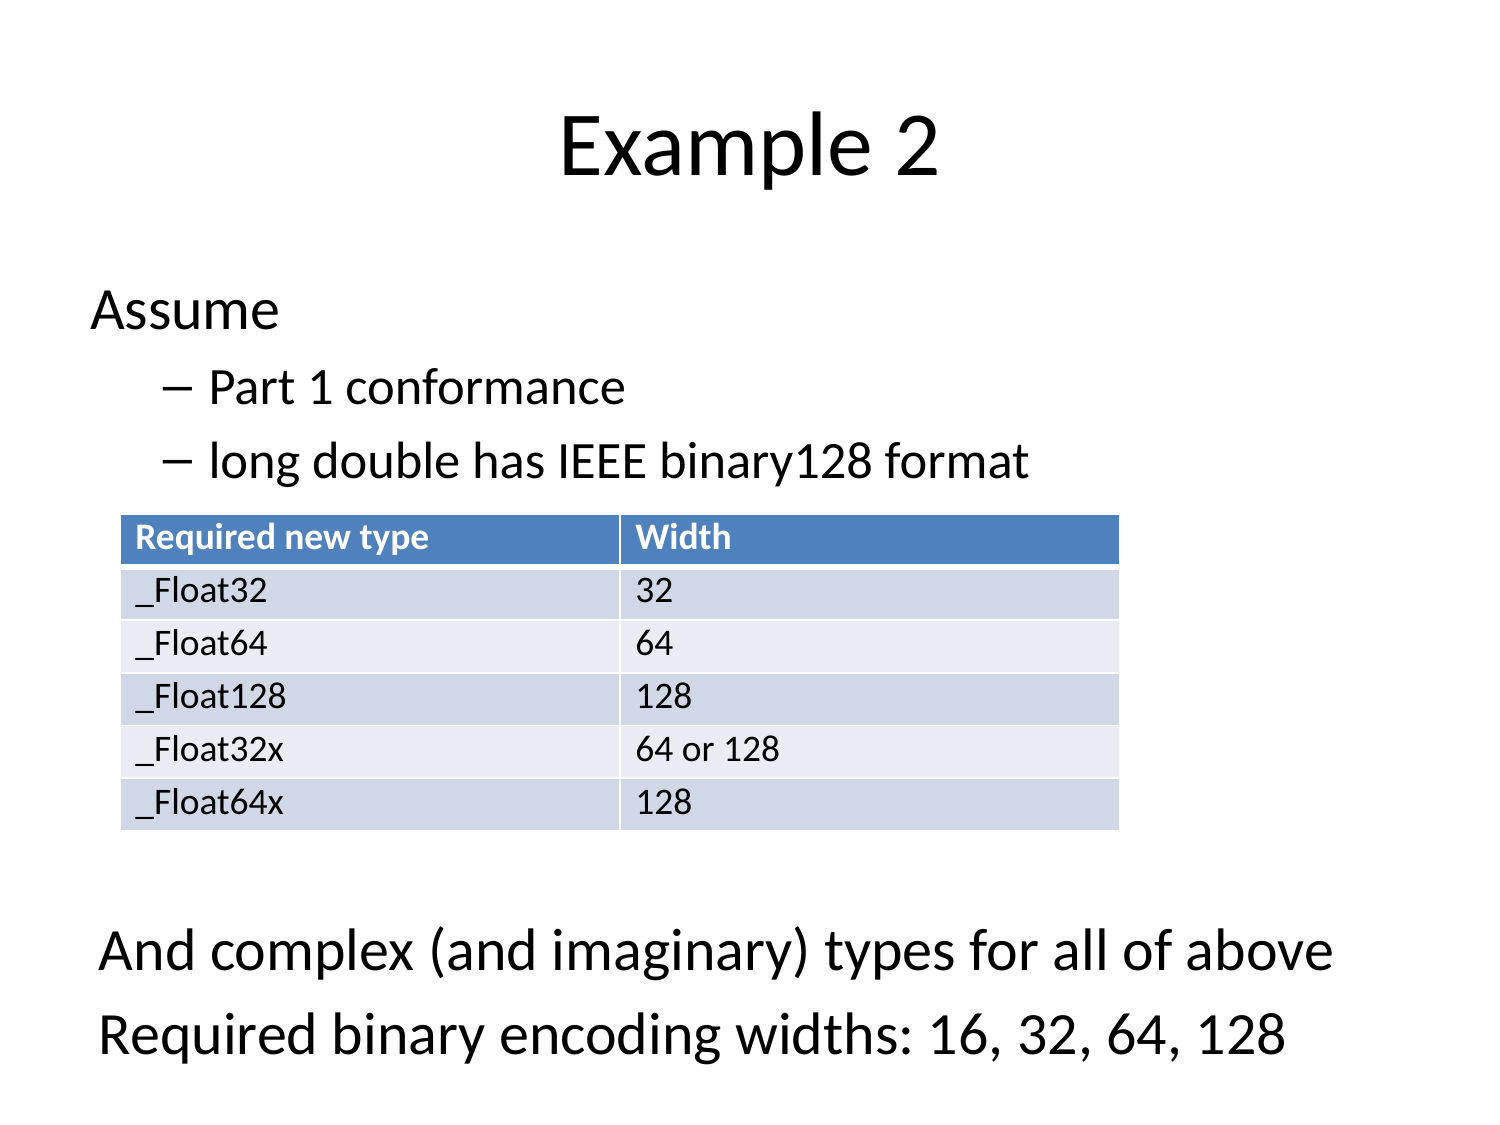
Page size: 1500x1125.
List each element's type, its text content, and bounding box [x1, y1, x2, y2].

table_header Width [621, 515, 1119, 564]
table_cell _Float128 [121, 674, 619, 725]
table_header Required new type [121, 515, 619, 564]
table_cell 32 [621, 570, 1119, 619]
table_cell _Float64x [121, 779, 619, 830]
table_cell 64 or 128 [621, 726, 1119, 777]
table_cell _Float32 [121, 570, 619, 619]
list Assume Part 1 conformance long double has IEEE binary128 format And complex (and imaginary) types for all of above Required binary encoding widths: 16, 32, 64, 128 [75, 262, 1425, 1092]
table_cell 128 [621, 674, 1119, 725]
title Example 2 [75, 45, 1425, 233]
table_cell _Float32x [121, 726, 619, 777]
table_cell 64 [621, 621, 1119, 672]
table_cell 128 [621, 779, 1119, 830]
table_cell _Float64 [121, 621, 619, 672]
